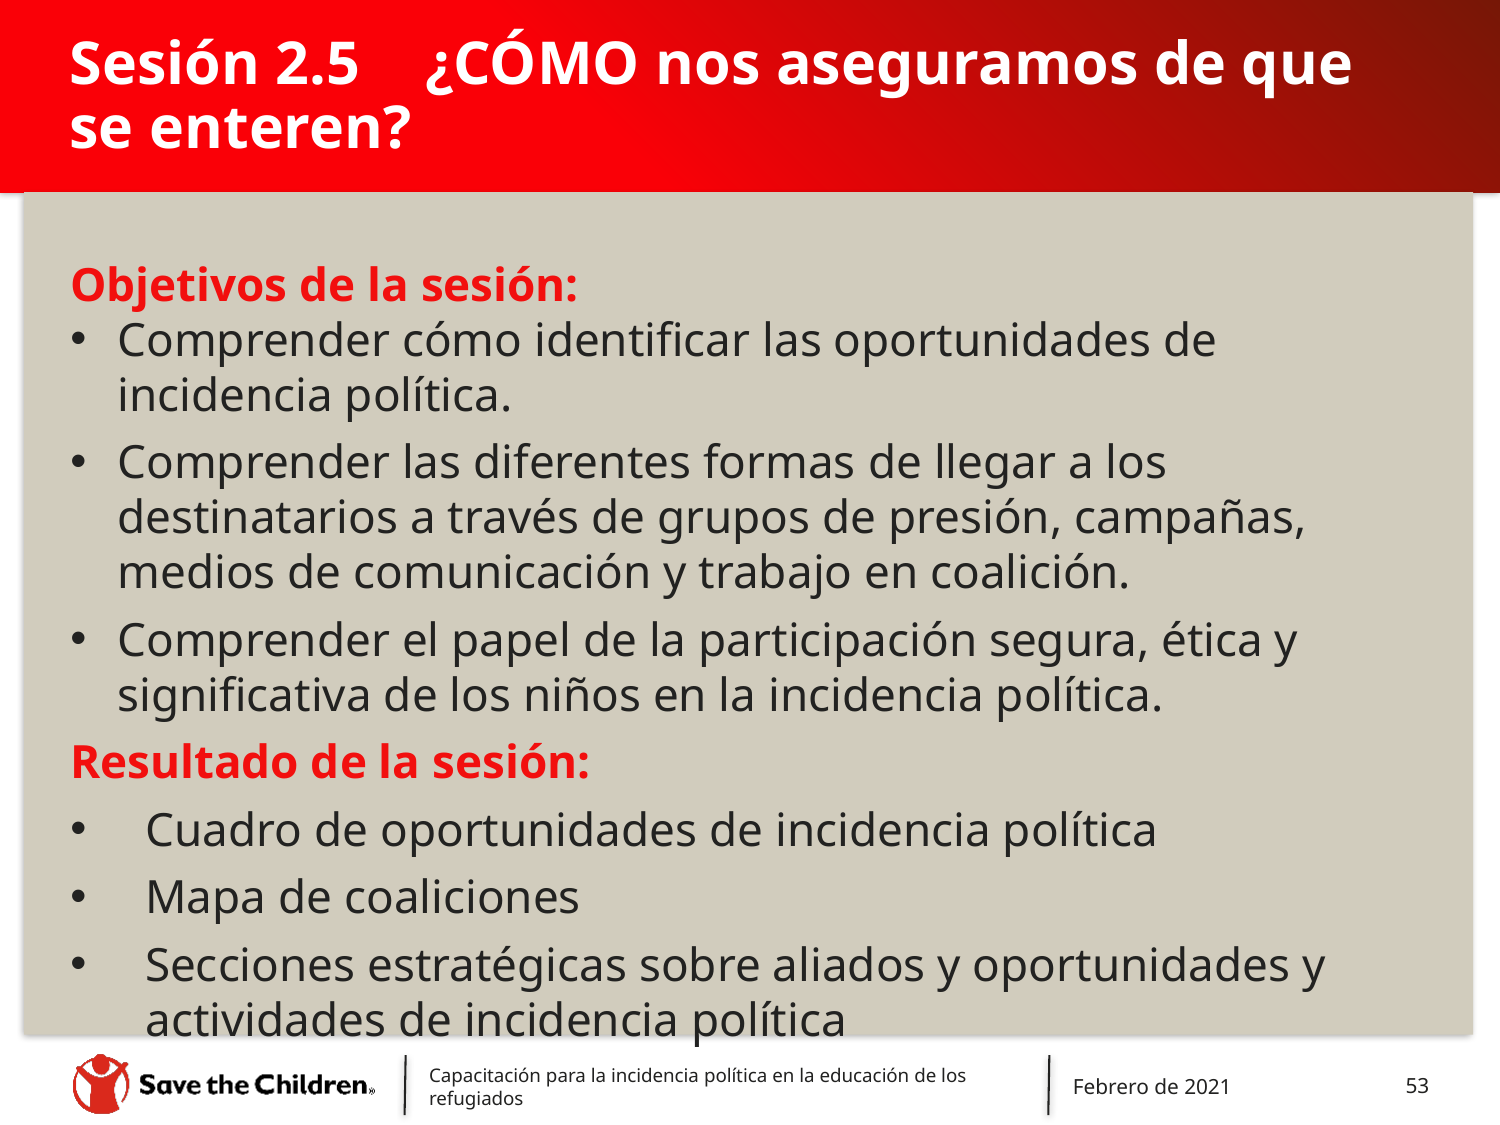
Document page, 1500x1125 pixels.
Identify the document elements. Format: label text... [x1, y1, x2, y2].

slide_number Febrero de 2021 [1057, 1056, 1317, 1117]
title Sesión 2.5 ¿CÓMO nos aseguramos de que se enteren? [69, 33, 1429, 163]
picture [62, 1043, 386, 1125]
footer Capacitación para la incidencia política en la educación de los refugiados [414, 1056, 1042, 1117]
slide_number 53 [1317, 1056, 1445, 1117]
list Objetivos de la sesión: Comprender cómo identificar las oportunidades de incidencia política. Comprender las diferentes formas de llegar a los destinatarios a través de grupos de presión, campañas, medios de comunicación y trabajo en coalición. Comprender el papel de la participación segura, ética y significativa de los niños en la incidencia política. Resultado de la sesión: Cuadro de oportunidades de incidencia política Mapa de coaliciones Secciones estratégicas sobre aliados y oportunidades y actividades de incidencia política [70, 255, 1428, 1001]
